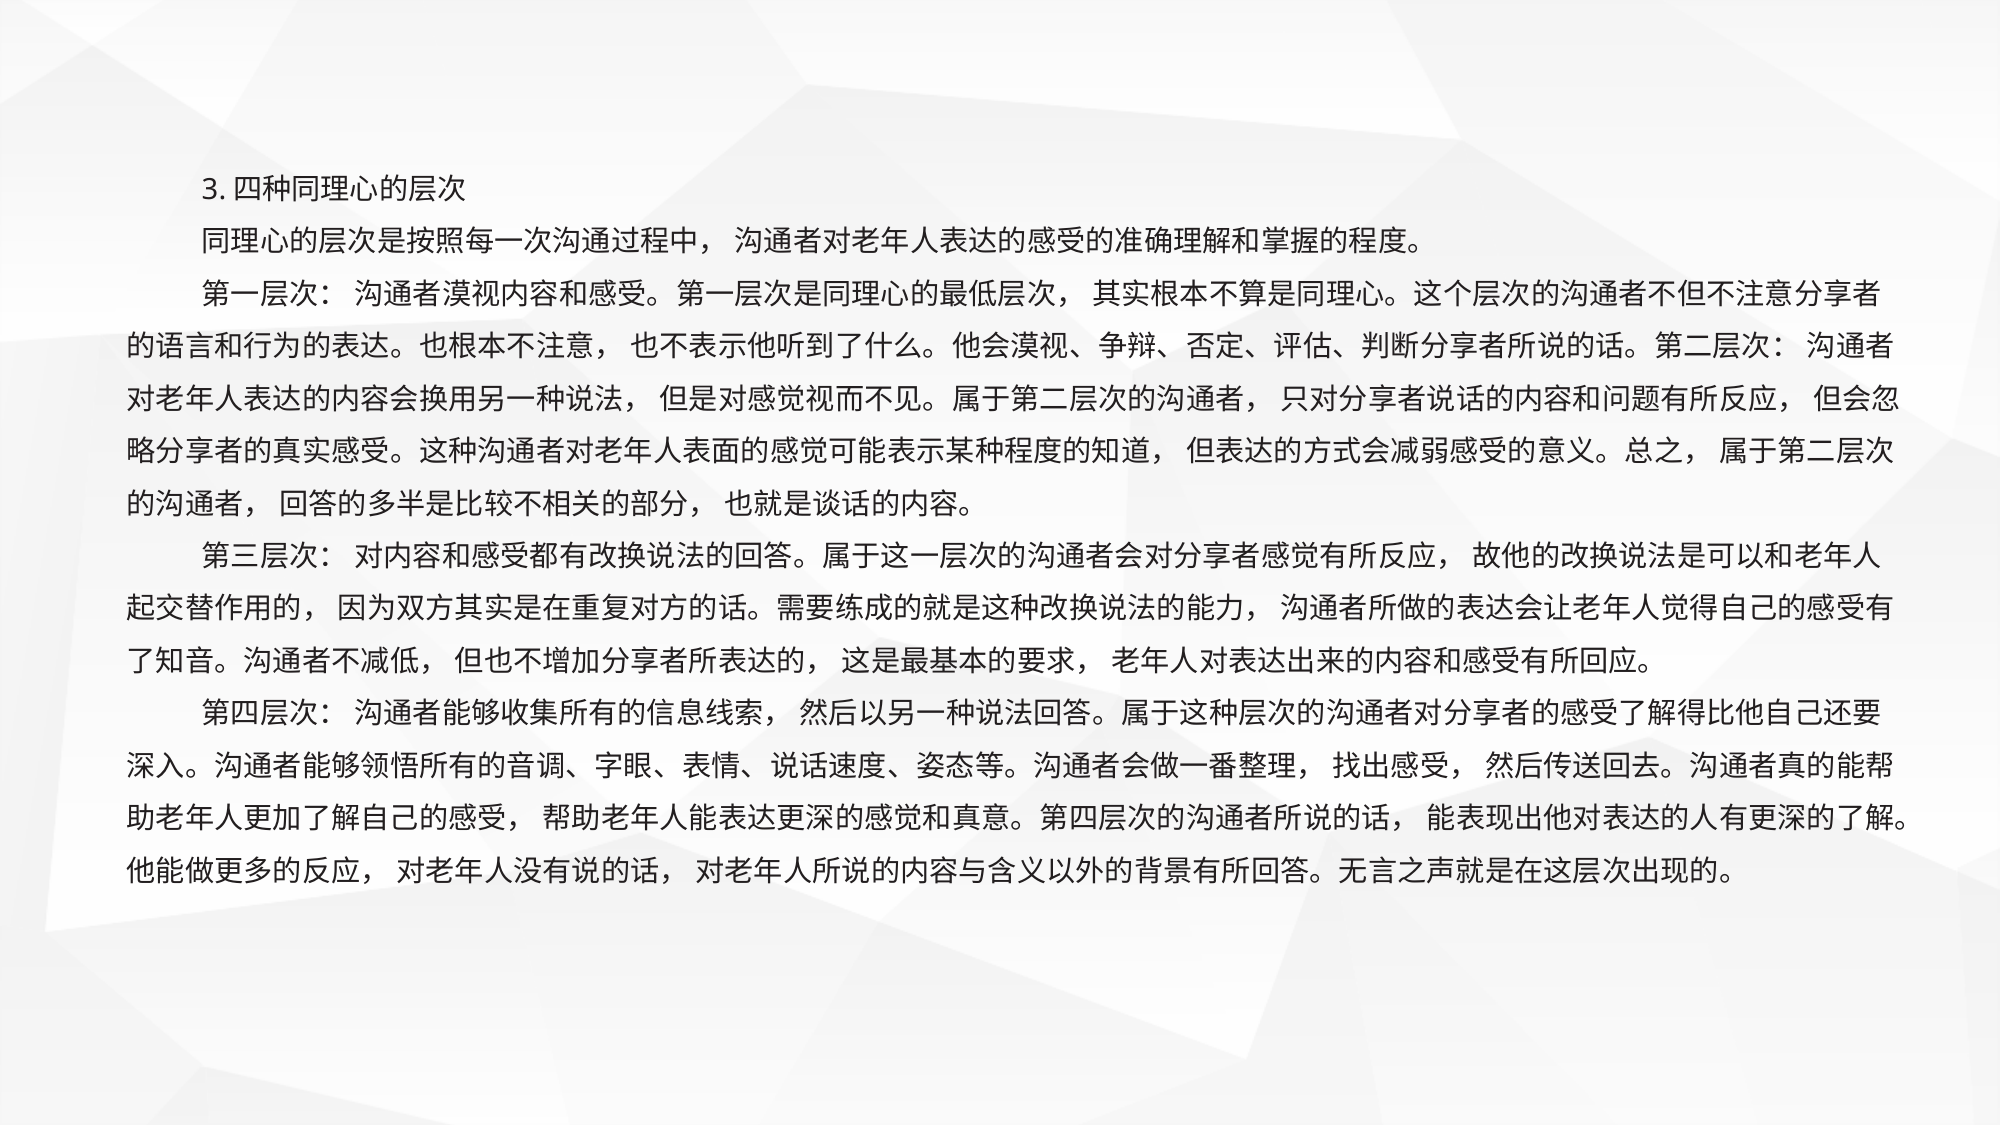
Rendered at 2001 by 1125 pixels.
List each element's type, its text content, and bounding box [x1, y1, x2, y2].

picture [0, 0, 2000, 1125]
text_box 3.四种同理心的层次 同理心的层次是按照每一次沟通过程中， 沟通者对老年人表达的感受的准确理解和掌握的程度。 第一层次： 沟通者漠视内容和感受。第一层次是同理心的最低层次， 其实根本不算是同理心。这个层次的沟通者不但不注意分享者的语言和行为的表达。也根本不注意， 也不表示他听到了什么。他会漠视、争辩、否定、评估、判断分享者所说的话。第二层次： 沟通者对老年人表达的内容会换用另一种说法， 但是对感觉视而不见。属于第二层次的沟通者， 只对分享者说话的内容和问题有所反应， 但会忽略分享者的真实感受。这种沟通者对老年人表面的感觉可能表示某种程度的知道， 但表达的方式会减弱感受的意义。总之， 属于第二层次的沟通者， 回答的多半是比较不相关的部分， 也就是谈话的内容。 第三层次： 对内容和感受都有改换说法的回答。属于这一层次的沟通者会对分享者感觉有所反应， 故他的改换说法是可以和老年人起交替作用的， 因为双方其实是在重复对方的话。需要练成的就是这种改换说法的能力， 沟通者所做的表达会让老年人觉得自己的感受有了知音。沟通者不减低， 但也不增加分享者所表达的， 这是最基本的要求， 老年人对表达出来的内容和感受有所回应。 第四层次： 沟通者能够收集所有的信息线索， 然后以另一种说法回答。属于这种层次的沟通者对分享者的感受了解得比他自己还要深入。沟通者能够领悟所有的音调、字眼、表情、说话速度、姿态等。沟通者会做一番整理， 找出感受， 然后传送回去。沟通者真的能帮助老年人更加了解自己的感受， 帮助老年人能表达更深的感觉和真意。第四层次的沟通者所说的话， 能表现出他对表达的人有更深的了解。他能做更多的反应， 对老年人没有说的话， 对老年人所说的内容与含义以外的背景有所回答。无言之声就是在这层次出现的。 [111, 145, 1926, 895]
